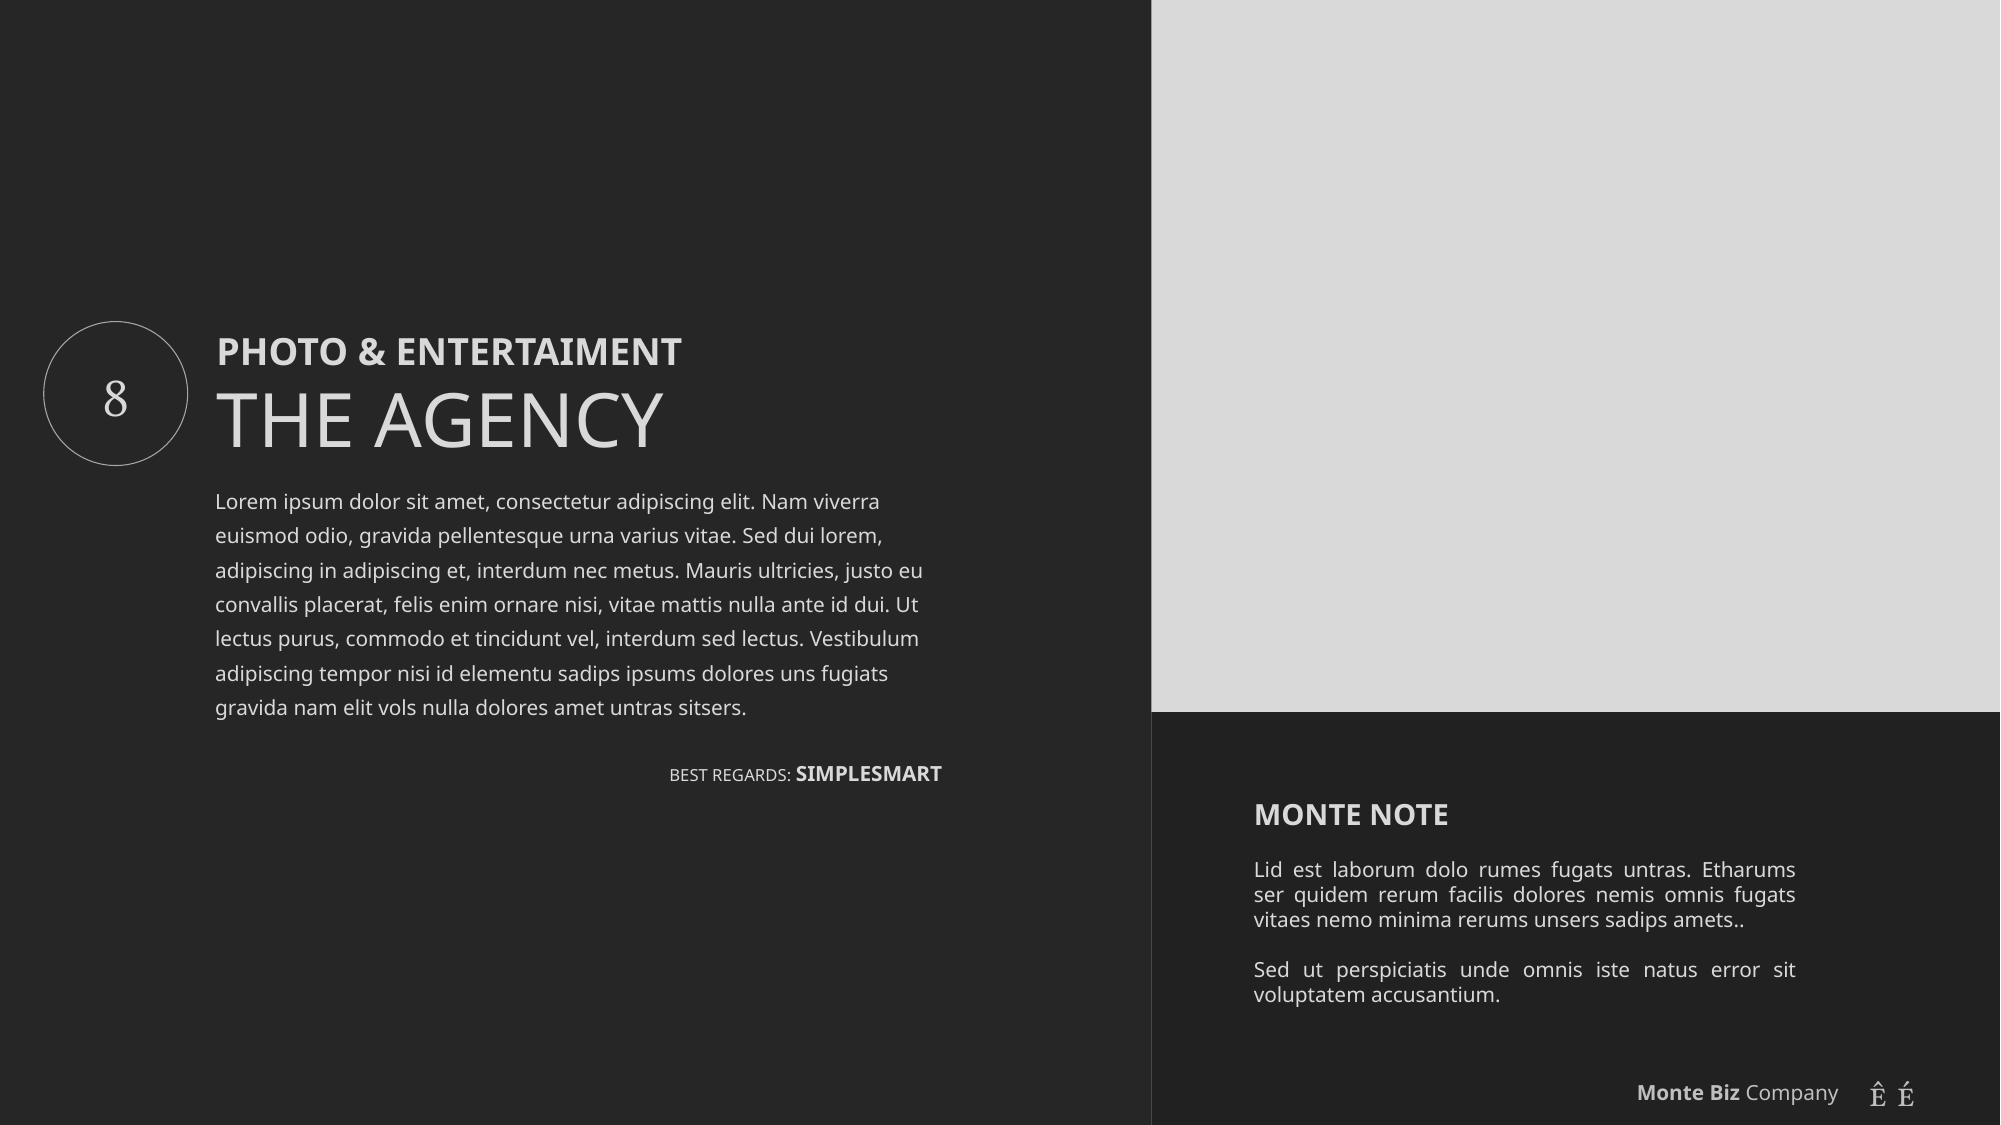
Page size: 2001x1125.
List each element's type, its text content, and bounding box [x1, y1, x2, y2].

text_box [1150, 0, 2000, 711]
text_box   [1854, 1061, 1979, 1122]
text_box [1150, 711, 2000, 1125]
text_box Monte Biz Company [1622, 1071, 1854, 1112]
text_box MONTE NOTE Lid est laborum dolo rumes fugats untras. Etharums ser quidem rerum facilis dolores nemis omnis fugats vitaes nemo minima rerums unsers sadips amets.. Sed ut perspiciatis unde omnis iste natus error sit voluptatem accusantium. [1239, 789, 1811, 1014]
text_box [43, 320, 957, 805]
